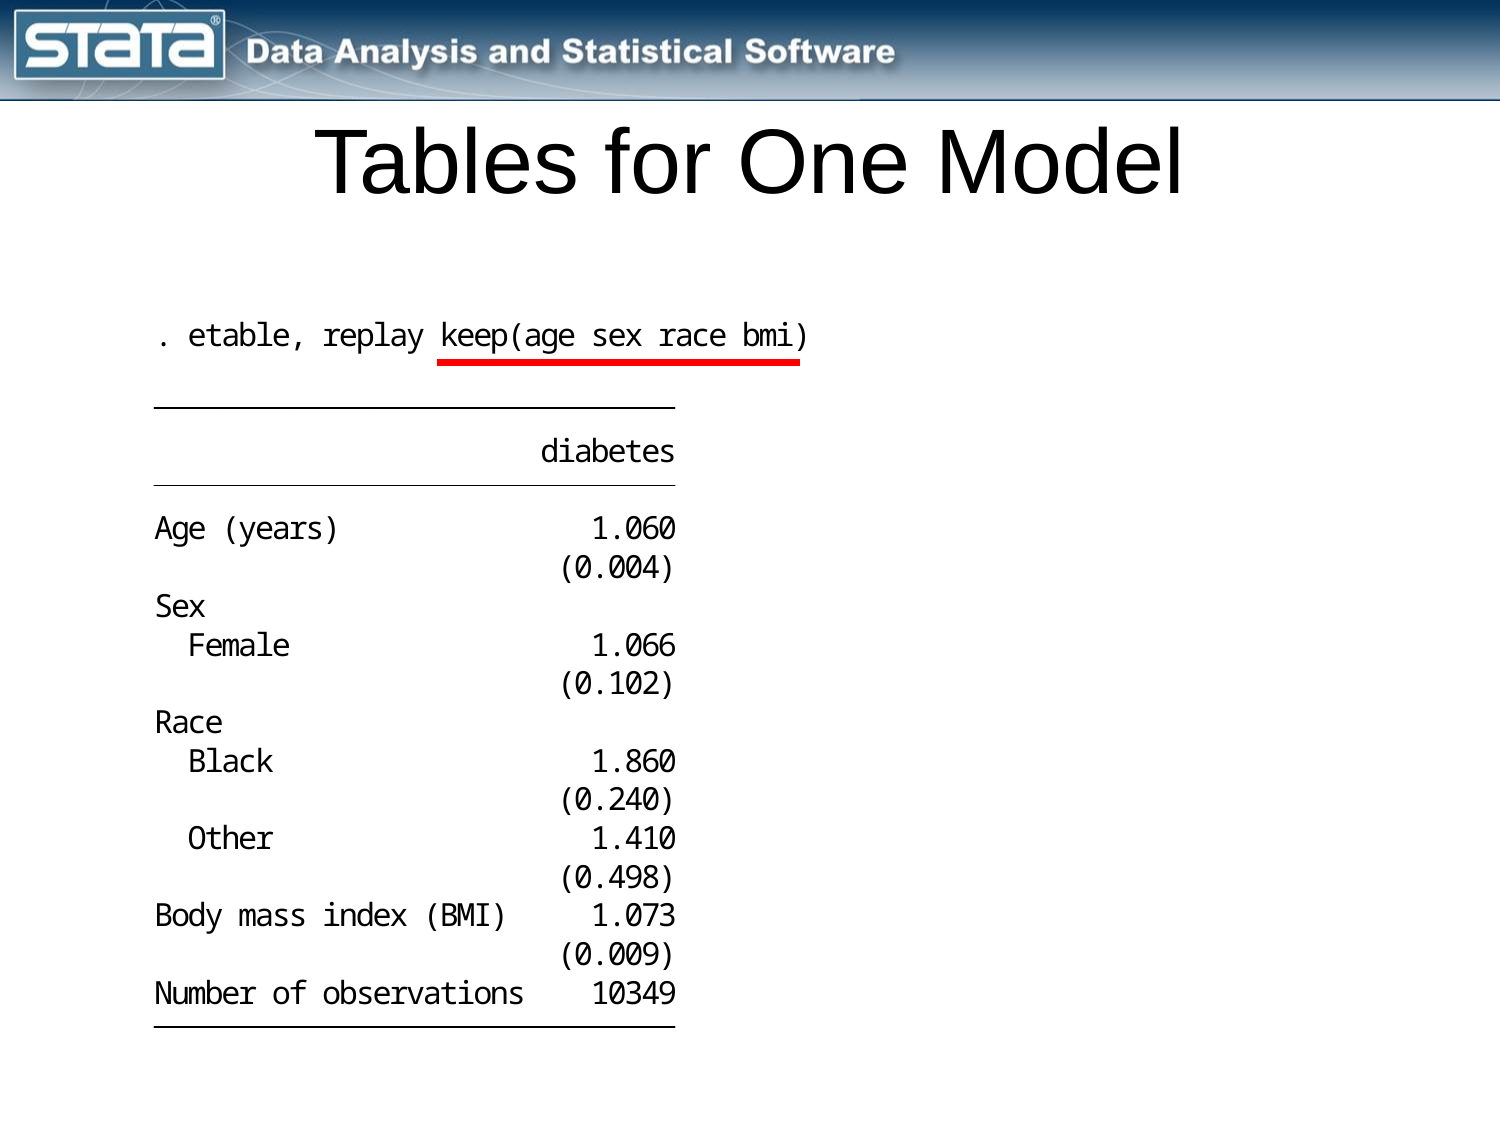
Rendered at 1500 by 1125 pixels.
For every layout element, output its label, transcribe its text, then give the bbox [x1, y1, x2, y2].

picture [137, 312, 837, 1048]
title Tables for One Model [0, 108, 1500, 213]
picture [0, 0, 1500, 102]
